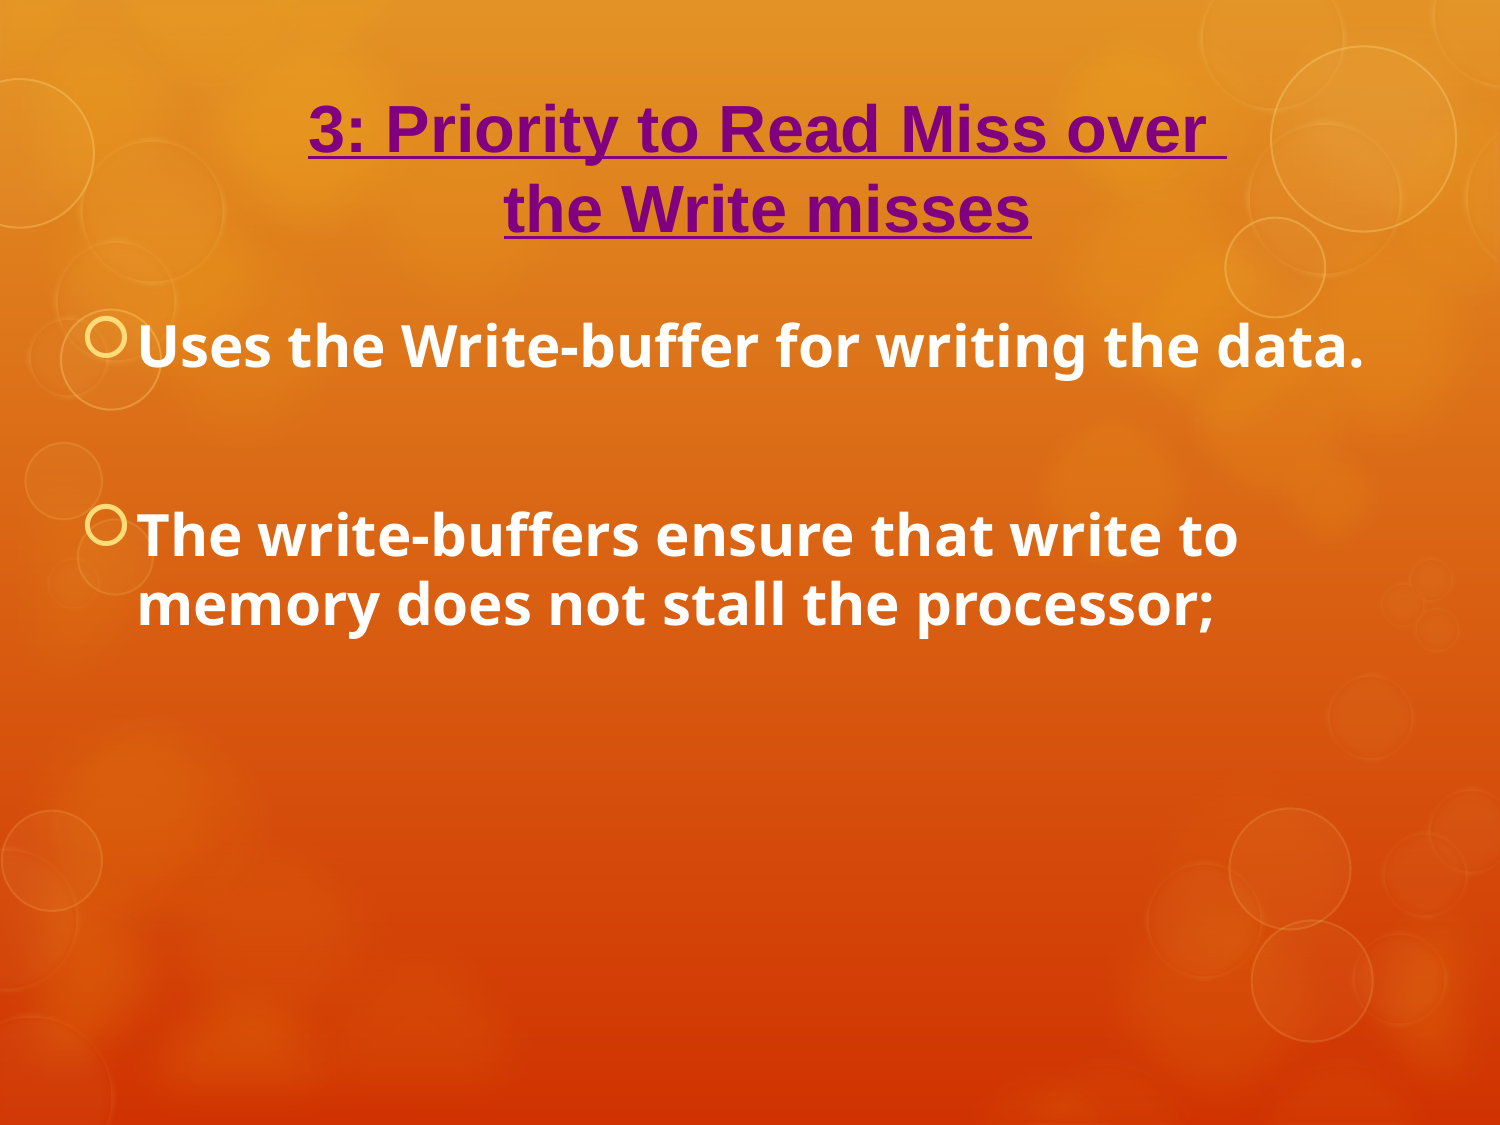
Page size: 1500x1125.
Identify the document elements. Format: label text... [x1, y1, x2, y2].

list Uses the Write-buffer for writing the data. The write-buffers ensure that write to memory does not stall the processor; [64, 208, 1471, 1024]
text_box 3: Priority to Read Miss over the Write misses [17, 78, 1500, 253]
